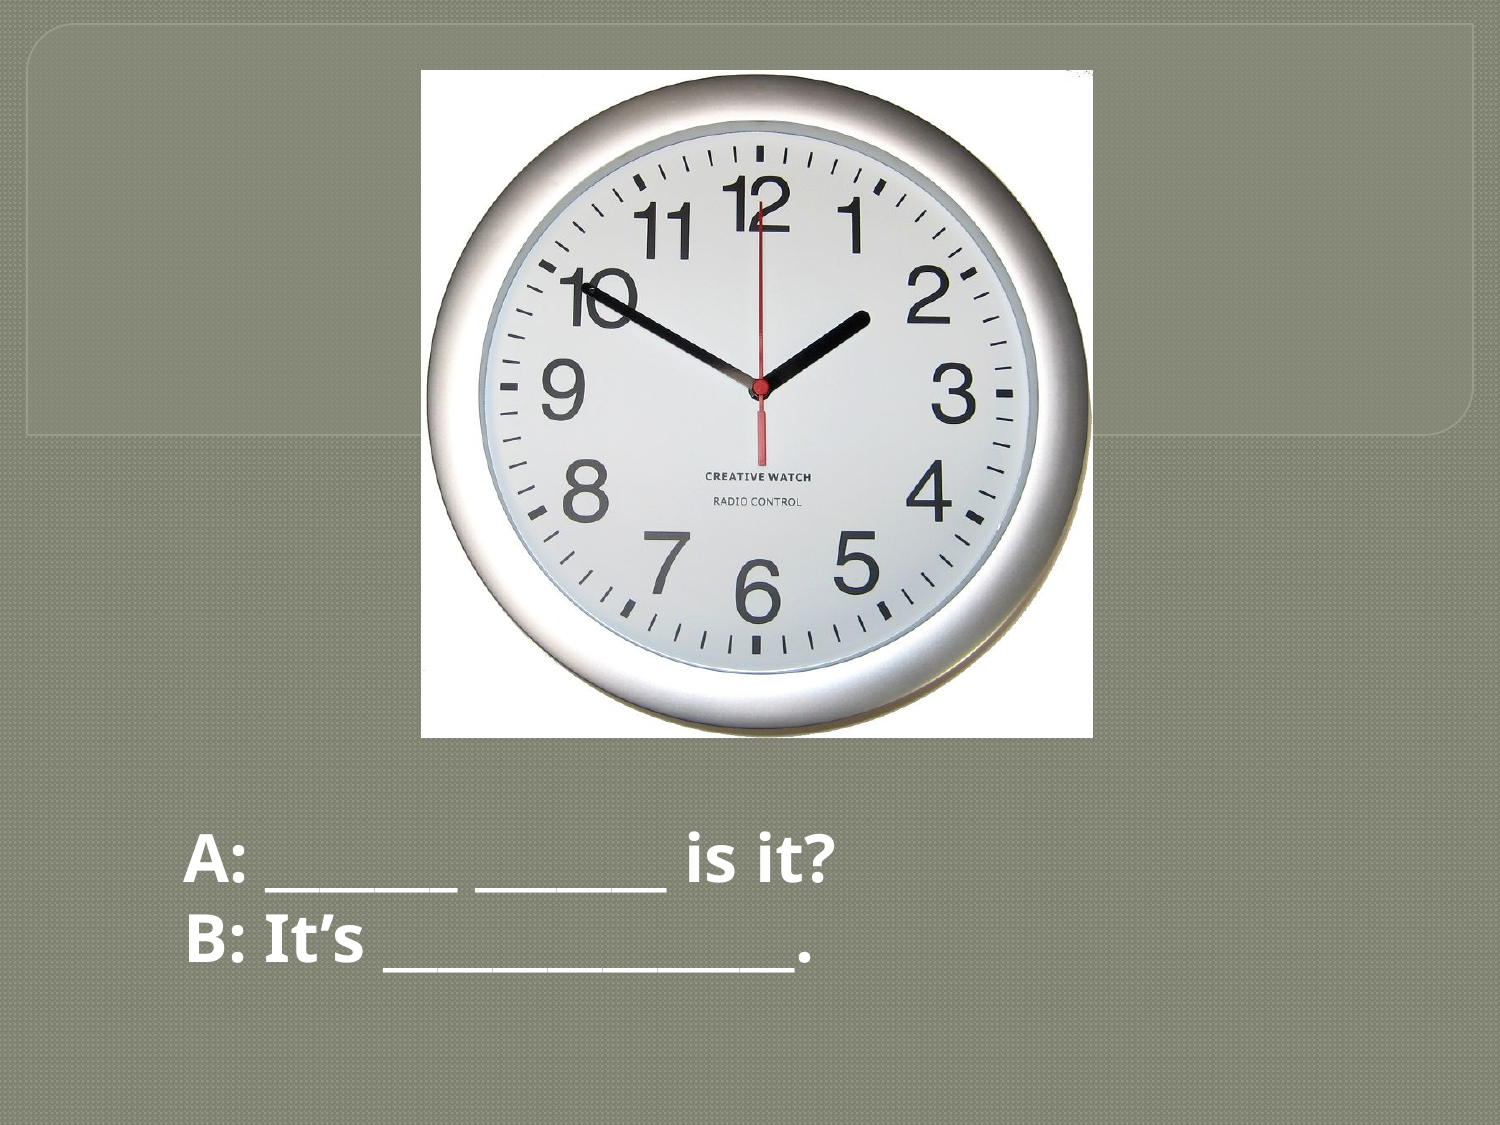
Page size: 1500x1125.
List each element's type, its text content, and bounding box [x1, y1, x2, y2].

subtitle A: _______ _______ is it? B: It’s _______________. [175, 808, 1454, 1090]
picture [421, 70, 1093, 738]
